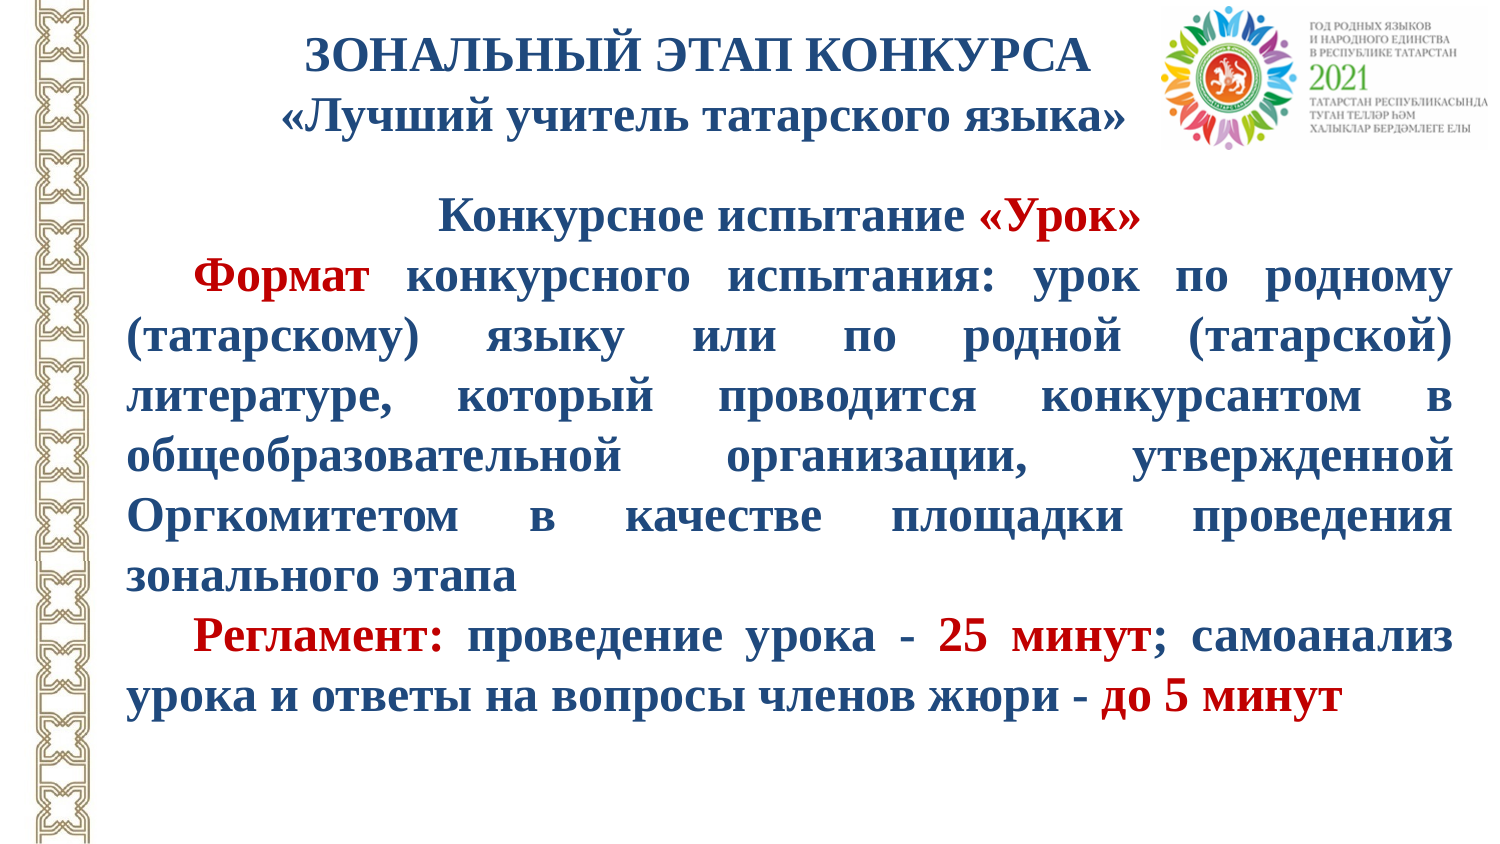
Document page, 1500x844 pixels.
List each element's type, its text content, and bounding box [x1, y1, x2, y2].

slide_number 20 [1149, 2, 1500, 63]
text_box Конкурсное испытание «Урок» Формат конкурсного испытания: урок по родному (татарскому) языку или по родной (татарской) литературе, который проводится конкурсантом в общеобразовательной организации, утвержденной Оргкомитетом в качестве площадки проведения зонального этапа Регламент: проведение урока - 25 минут; самоанализ урока и ответы на вопросы членов жюри - до 5 минут [112, 173, 1469, 729]
text_box ЗОНАЛЬНЫЙ ЭТАП КОНКУРСА «Лучший учитель татарского языка» [233, 13, 1156, 149]
picture [0, 0, 1500, 844]
